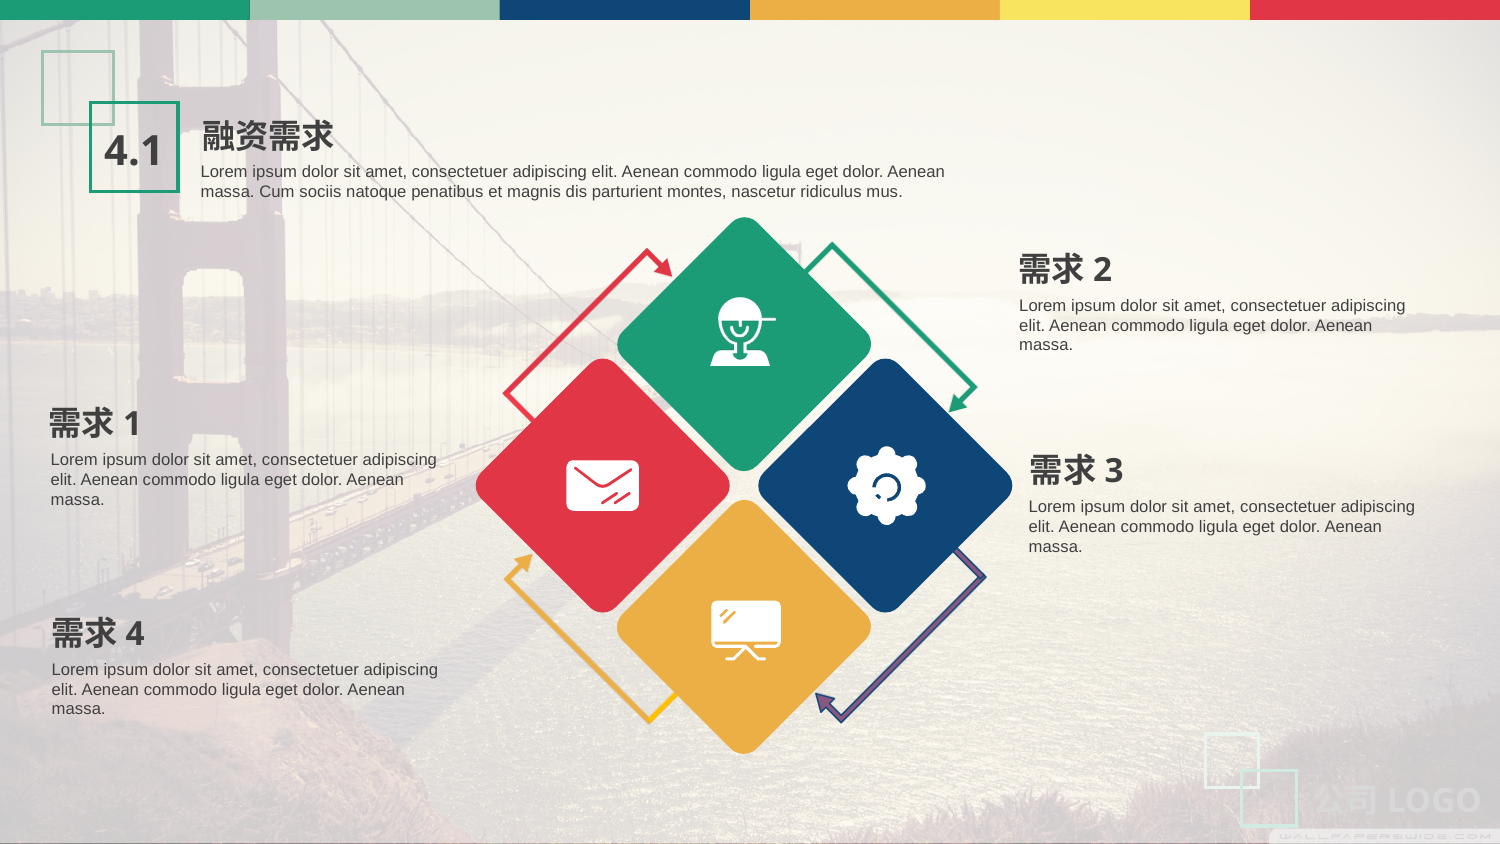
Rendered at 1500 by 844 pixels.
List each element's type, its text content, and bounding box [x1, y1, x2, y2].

text_box Lorem ipsum dolor sit amet, consectetuer adipiscing elit. Aenean commodo ligula eget dolor. Aenean massa. Cum sociis natoque penatibus et magnis dis parturient montes, nascetur ridiculus mus. [185, 153, 972, 209]
text_box 需求1 [33, 394, 157, 450]
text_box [648, 248, 840, 440]
text_box Lorem ipsum dolor sit amet, consectetuer adipiscing elit. Aenean commodo ligula eget dolor. Aenean massa. [36, 650, 464, 726]
picture [503, 553, 680, 726]
picture [801, 241, 978, 390]
text_box Lorem ipsum dolor sit amet, consectetuer adipiscing elit. Aenean commodo ligula eget dolor. Aenean massa. [1004, 286, 1432, 362]
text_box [41, 51, 179, 192]
text_box Lorem ipsum dolor sit amet, consectetuer adipiscing elit. Aenean commodo ligula eget dolor. Aenean massa. [1013, 488, 1441, 563]
picture [814, 546, 988, 725]
text_box Lorem ipsum dolor sit amet, consectetuer adipiscing elit. Aenean commodo ligula eget dolor. Aenean massa. [35, 441, 463, 516]
text_box 需求4 [36, 604, 160, 660]
picture [501, 247, 674, 424]
text_box 融资需求 [187, 108, 351, 153]
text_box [648, 531, 840, 723]
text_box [507, 390, 699, 581]
text_box 需求2 [1003, 241, 1127, 296]
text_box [789, 390, 981, 581]
text_box 需求3 [1015, 441, 1139, 496]
